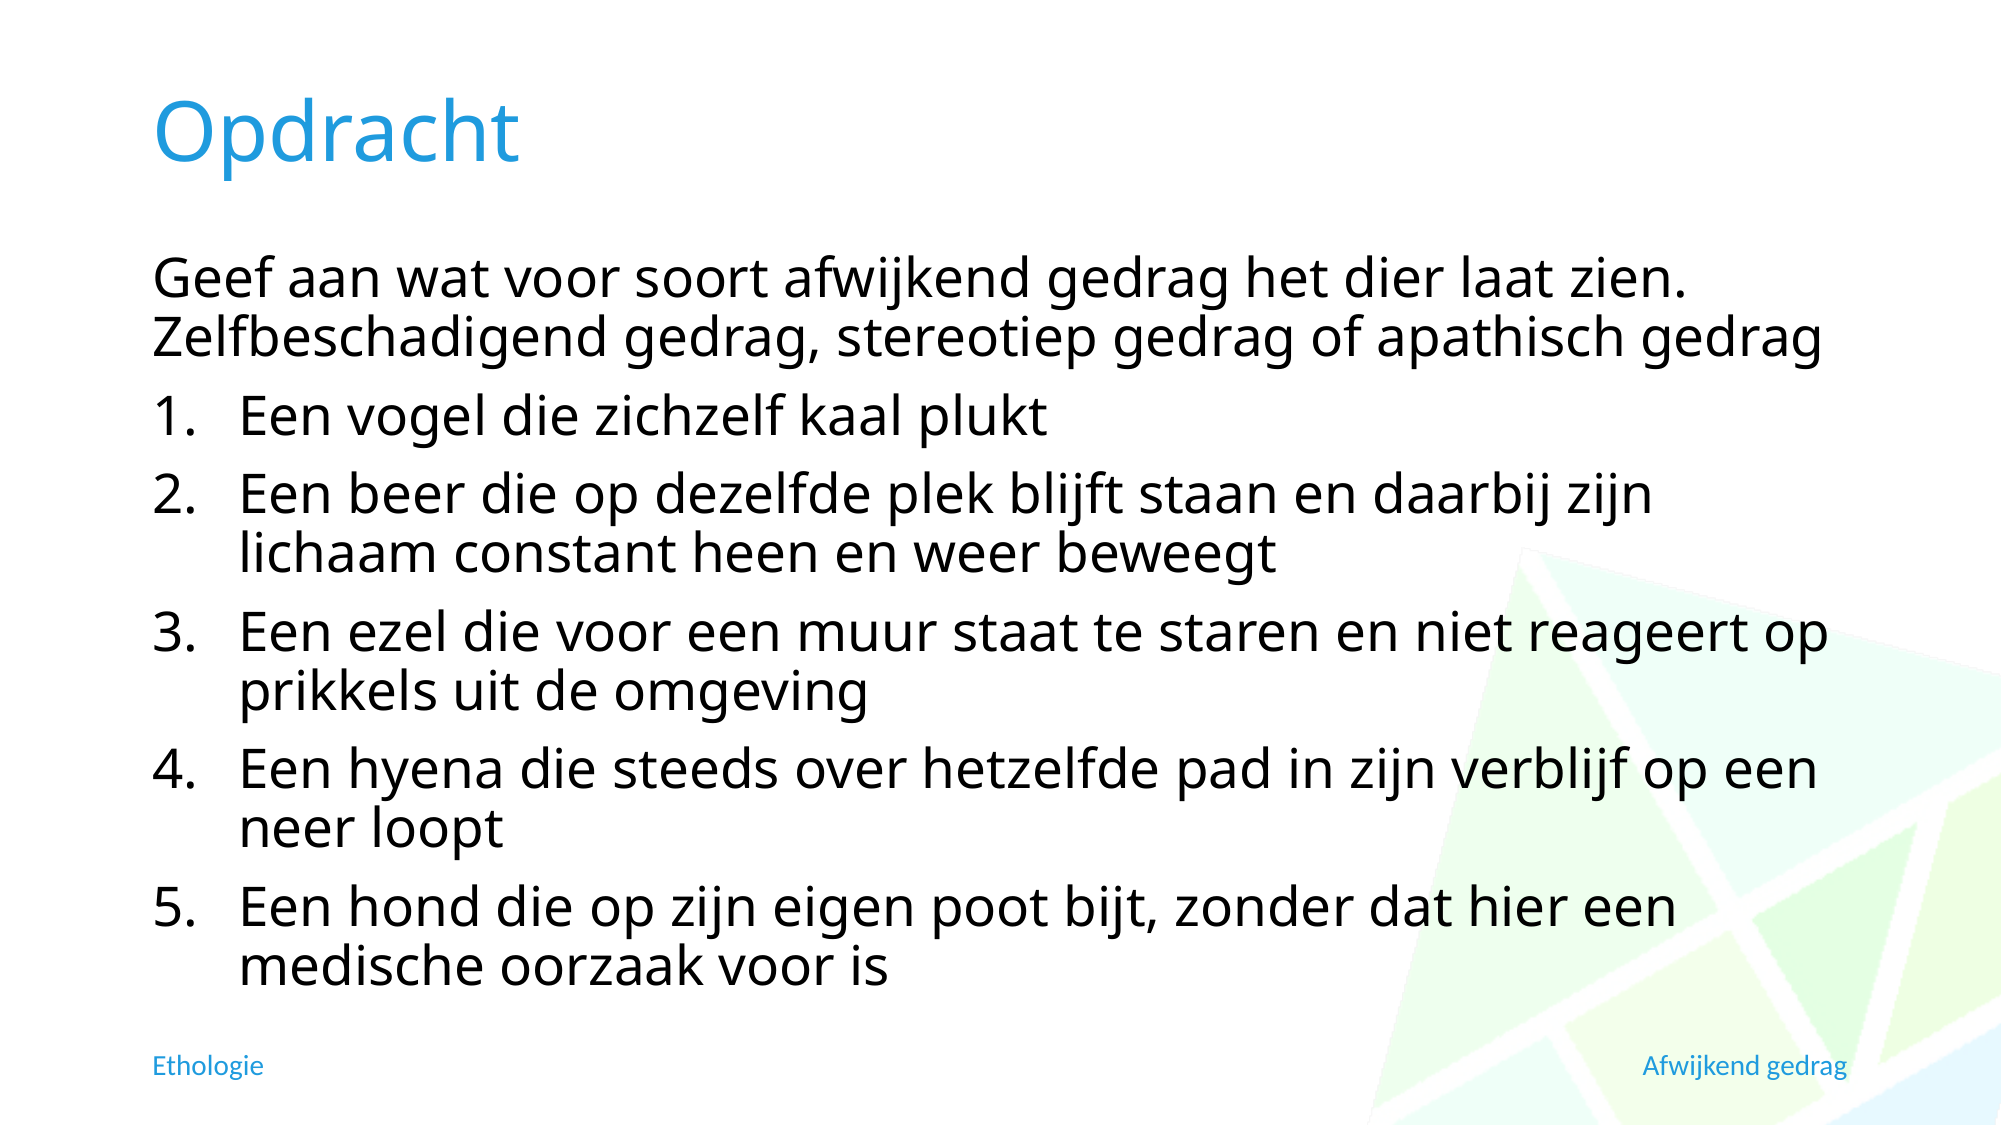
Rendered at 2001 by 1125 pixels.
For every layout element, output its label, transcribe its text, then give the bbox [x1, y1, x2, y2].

list Afwijkend gedrag [1412, 1042, 1863, 1103]
title Opdracht [137, 59, 1863, 210]
list Ethologie [137, 1042, 588, 1103]
list Geef aan wat voor soort afwijkend gedrag het dier laat zien. Zelfbeschadigend gedrag, stereotiep gedrag of apathisch gedrag Een vogel die zichzelf kaal plukt Een beer die op dezelfde plek blijft staan en daarbij zijn lichaam constant heen en weer beweegt Een ezel die voor een muur staat te staren en niet reageert op prikkels uit de omgeving Een hyena die steeds over hetzelfde pad in zijn verblijf op een neer loopt Een hond die op zijn eigen poot bijt, zonder dat hier een medische oorzaak voor is [137, 242, 1863, 1014]
